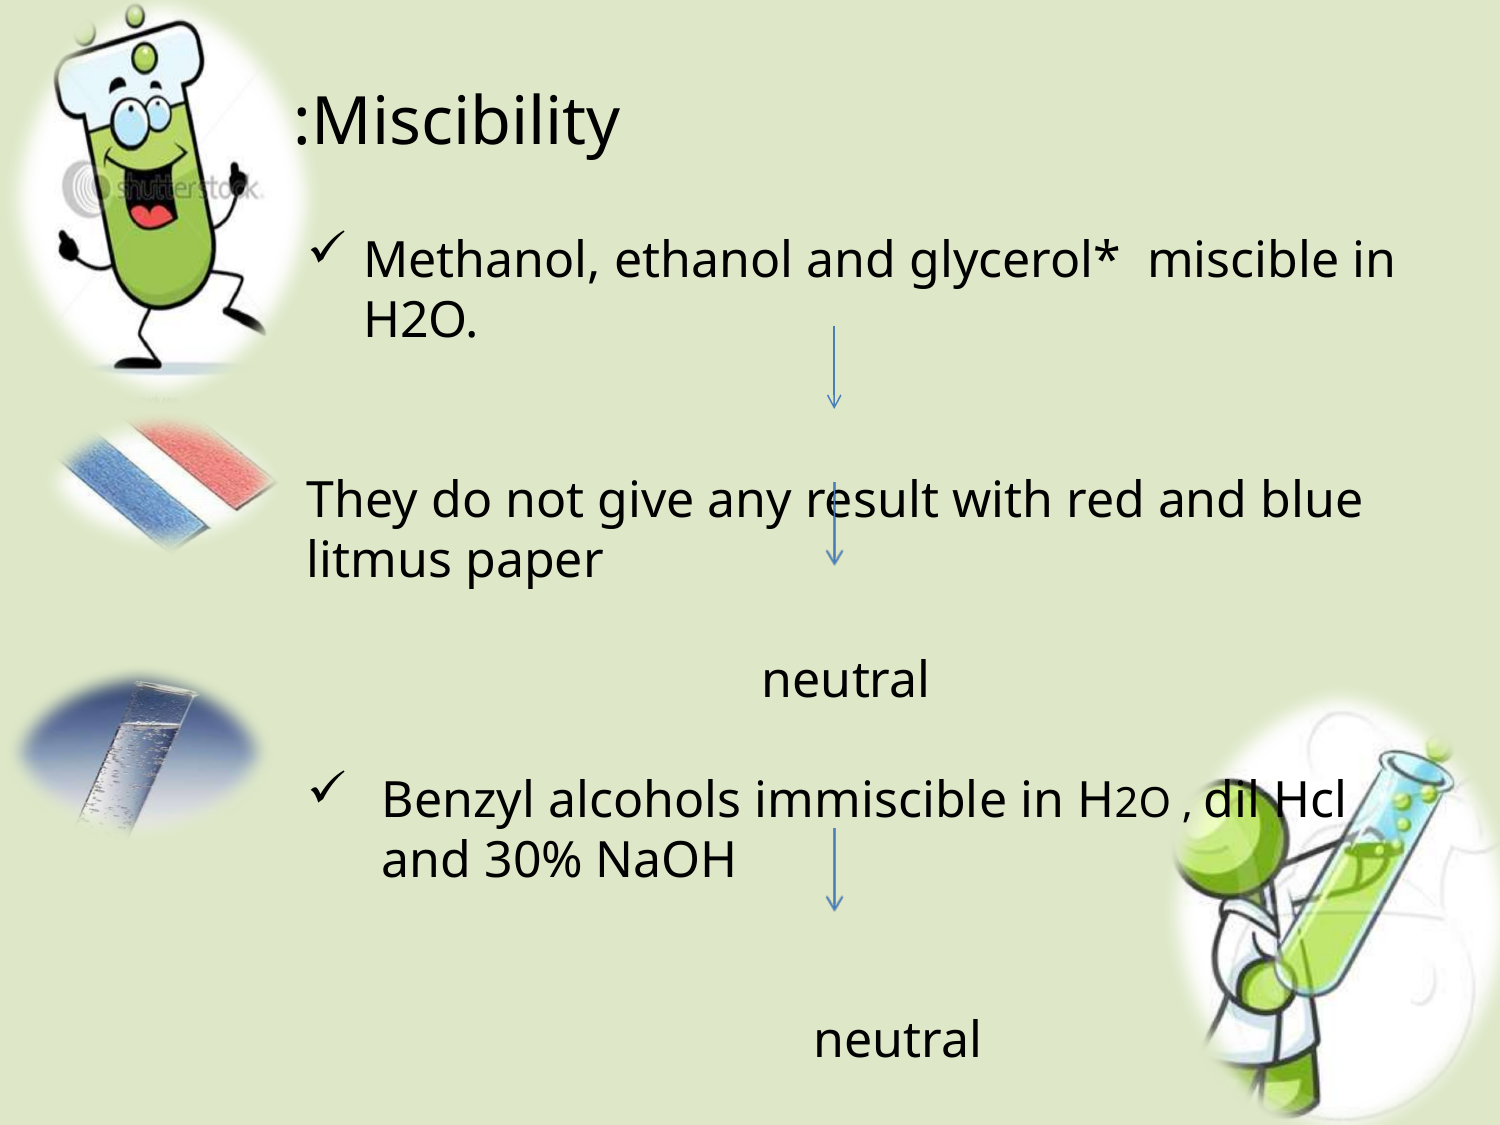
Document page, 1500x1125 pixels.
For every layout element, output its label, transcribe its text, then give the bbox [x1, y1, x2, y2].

text_box Methanol, ethanol and glycerol* miscible in H2O. They do not give any result with red and blue litmus paper neutral Benzyl alcohols immiscible in H2O , dil Hcl and 30% NaOH neutral [292, 219, 1451, 1075]
text_box Miscibility: [330, 70, 998, 166]
picture [820, 828, 848, 925]
picture [820, 482, 848, 580]
picture [1159, 680, 1500, 1125]
picture [0, 0, 325, 558]
picture [0, 661, 278, 847]
